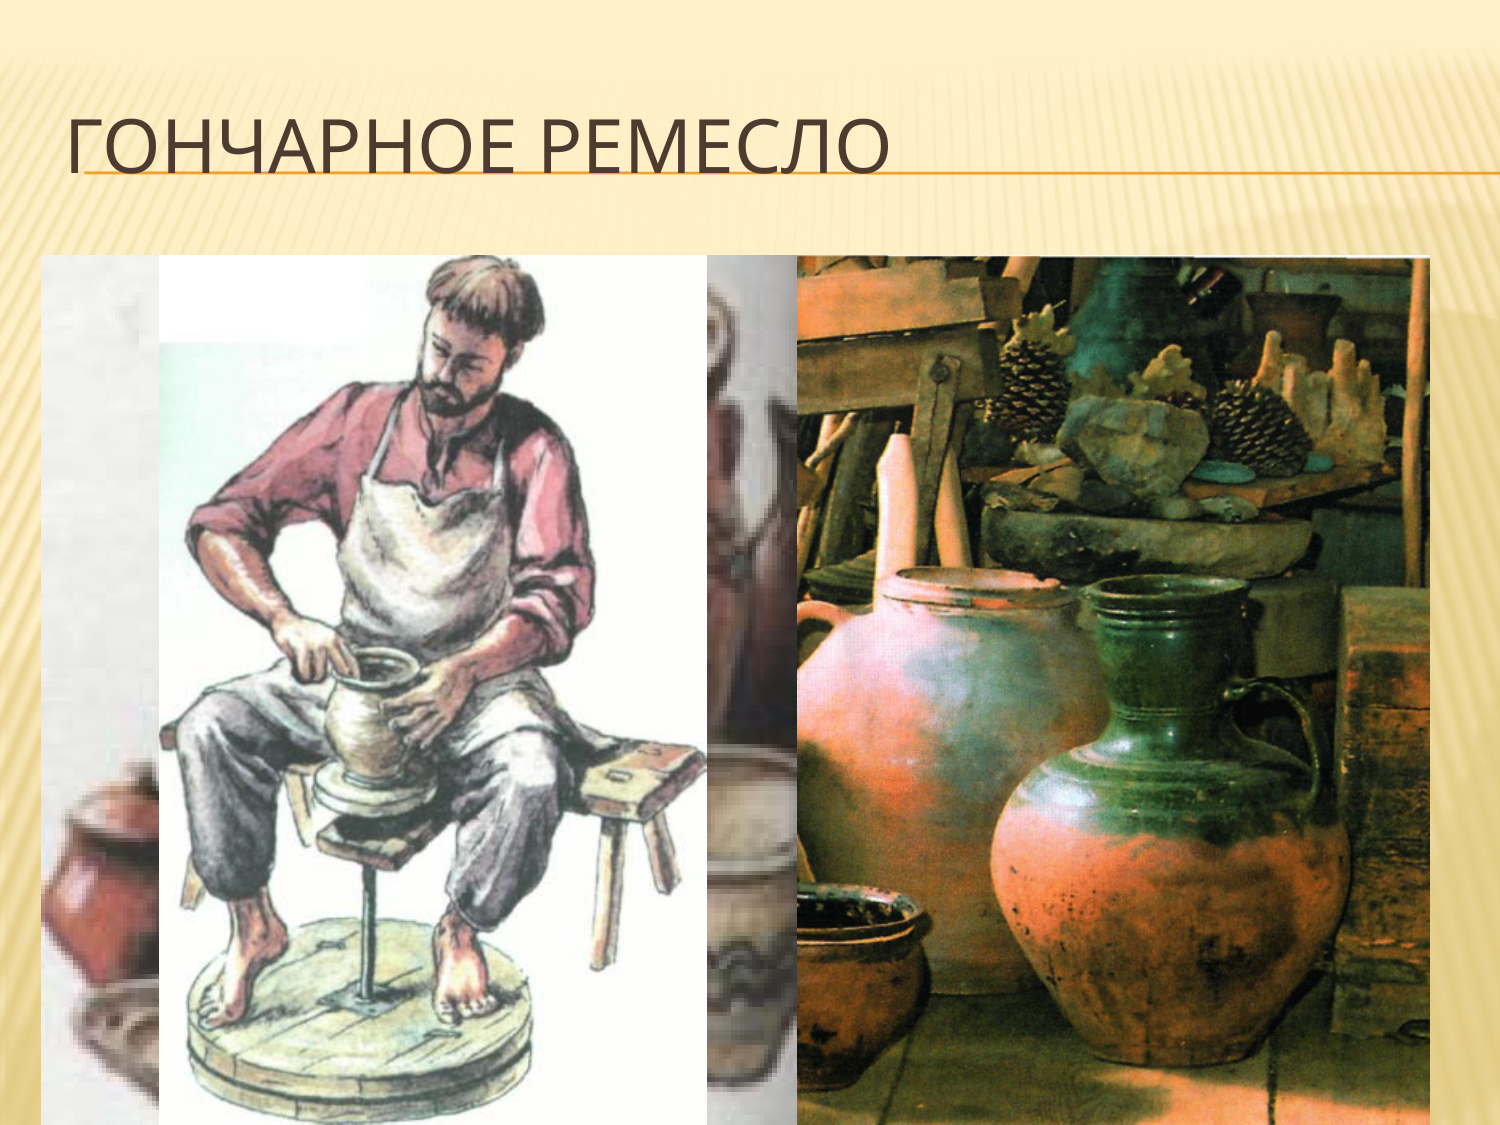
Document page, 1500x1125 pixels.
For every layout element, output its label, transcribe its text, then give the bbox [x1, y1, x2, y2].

picture [40, 255, 796, 1125]
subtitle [796, 255, 1430, 1125]
title Гончарное ремесло [50, 75, 1475, 213]
